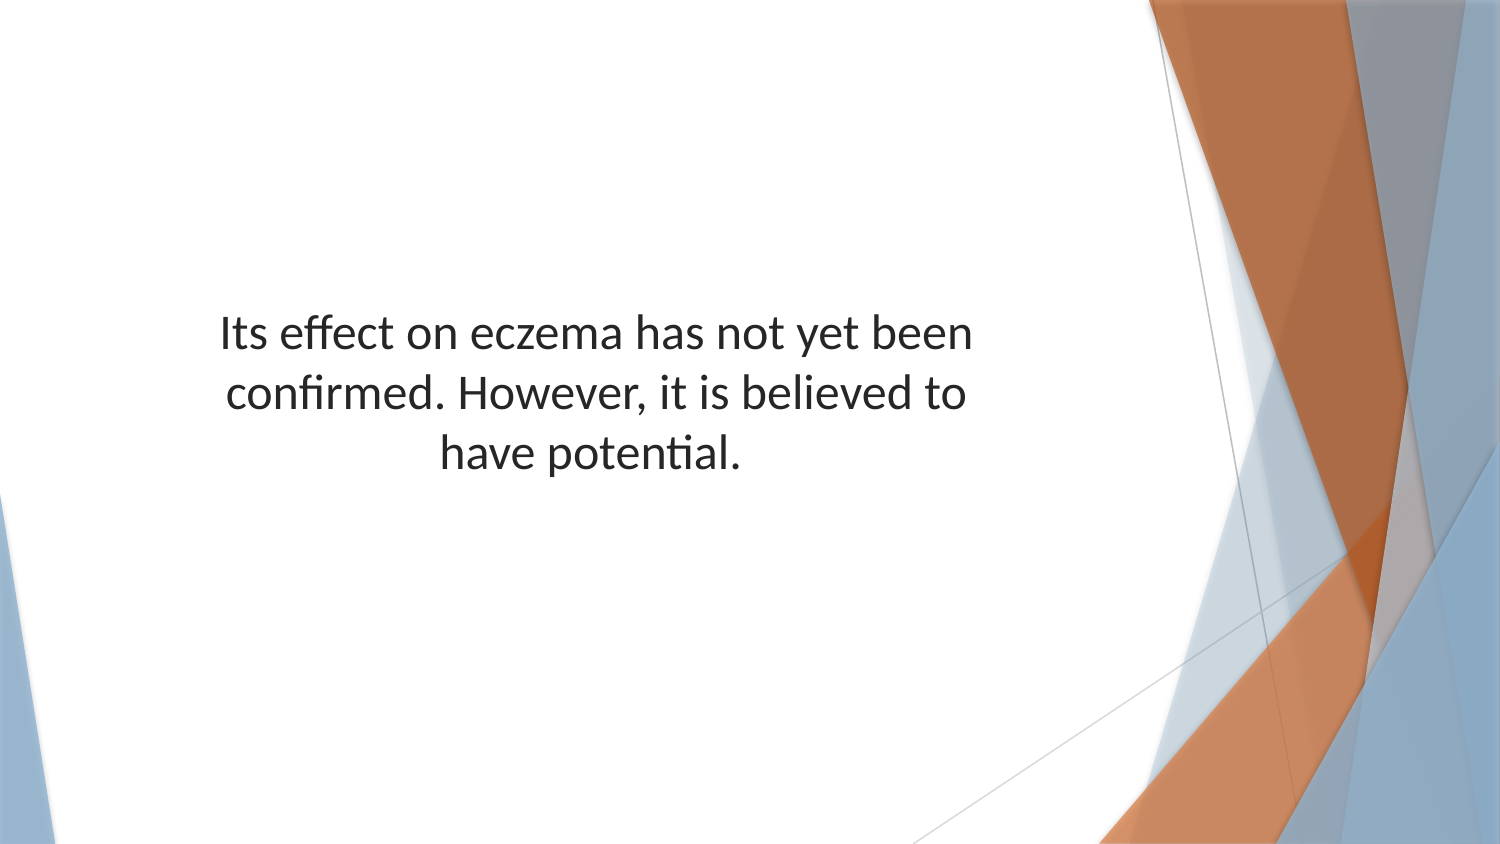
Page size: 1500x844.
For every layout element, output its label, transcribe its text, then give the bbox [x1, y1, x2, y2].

list Its effect on eczema has not yet been confirmed. However, it is believed to have potential. [194, 291, 999, 564]
